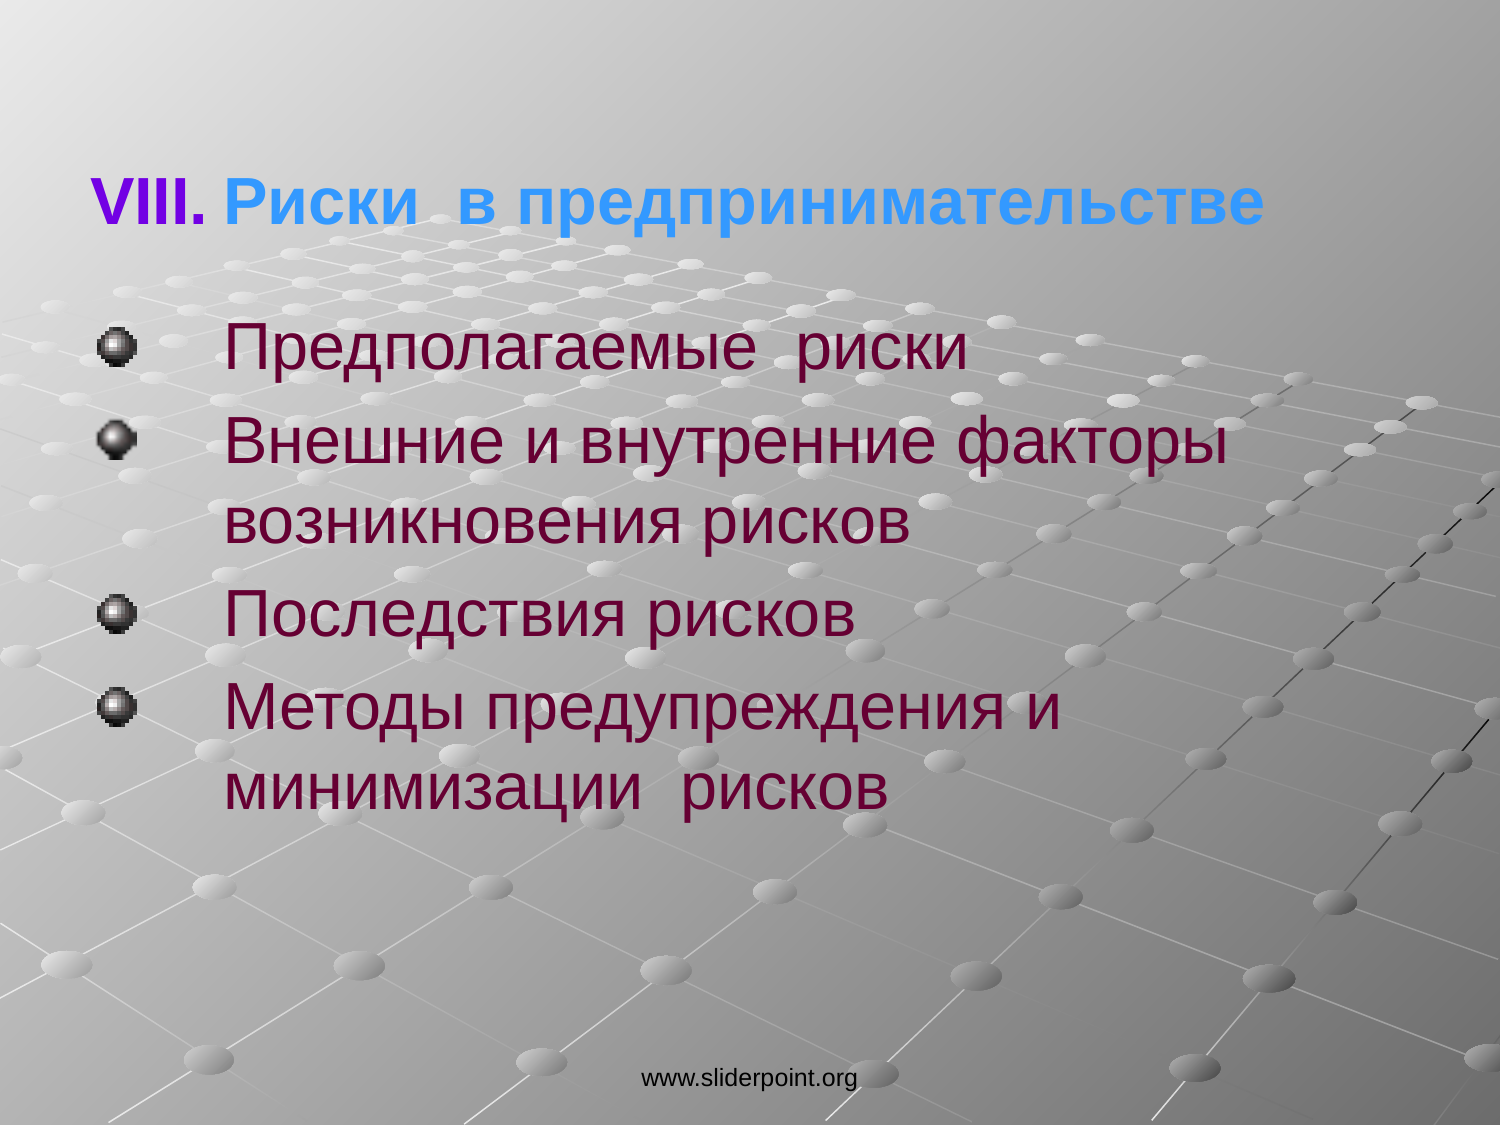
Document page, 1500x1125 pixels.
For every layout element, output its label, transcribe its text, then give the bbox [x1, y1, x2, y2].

footer www.sliderpoint.org [512, 1023, 988, 1100]
picture [90, 413, 137, 460]
picture [90, 586, 137, 634]
picture [90, 319, 137, 367]
list Риски в предпринимательстве Предполагаемые риски Внешние и внутренние факторы возникновения рисков Последствия рисков Методы предупреждения и минимизации рисков [74, 149, 1426, 1007]
picture [90, 679, 137, 727]
